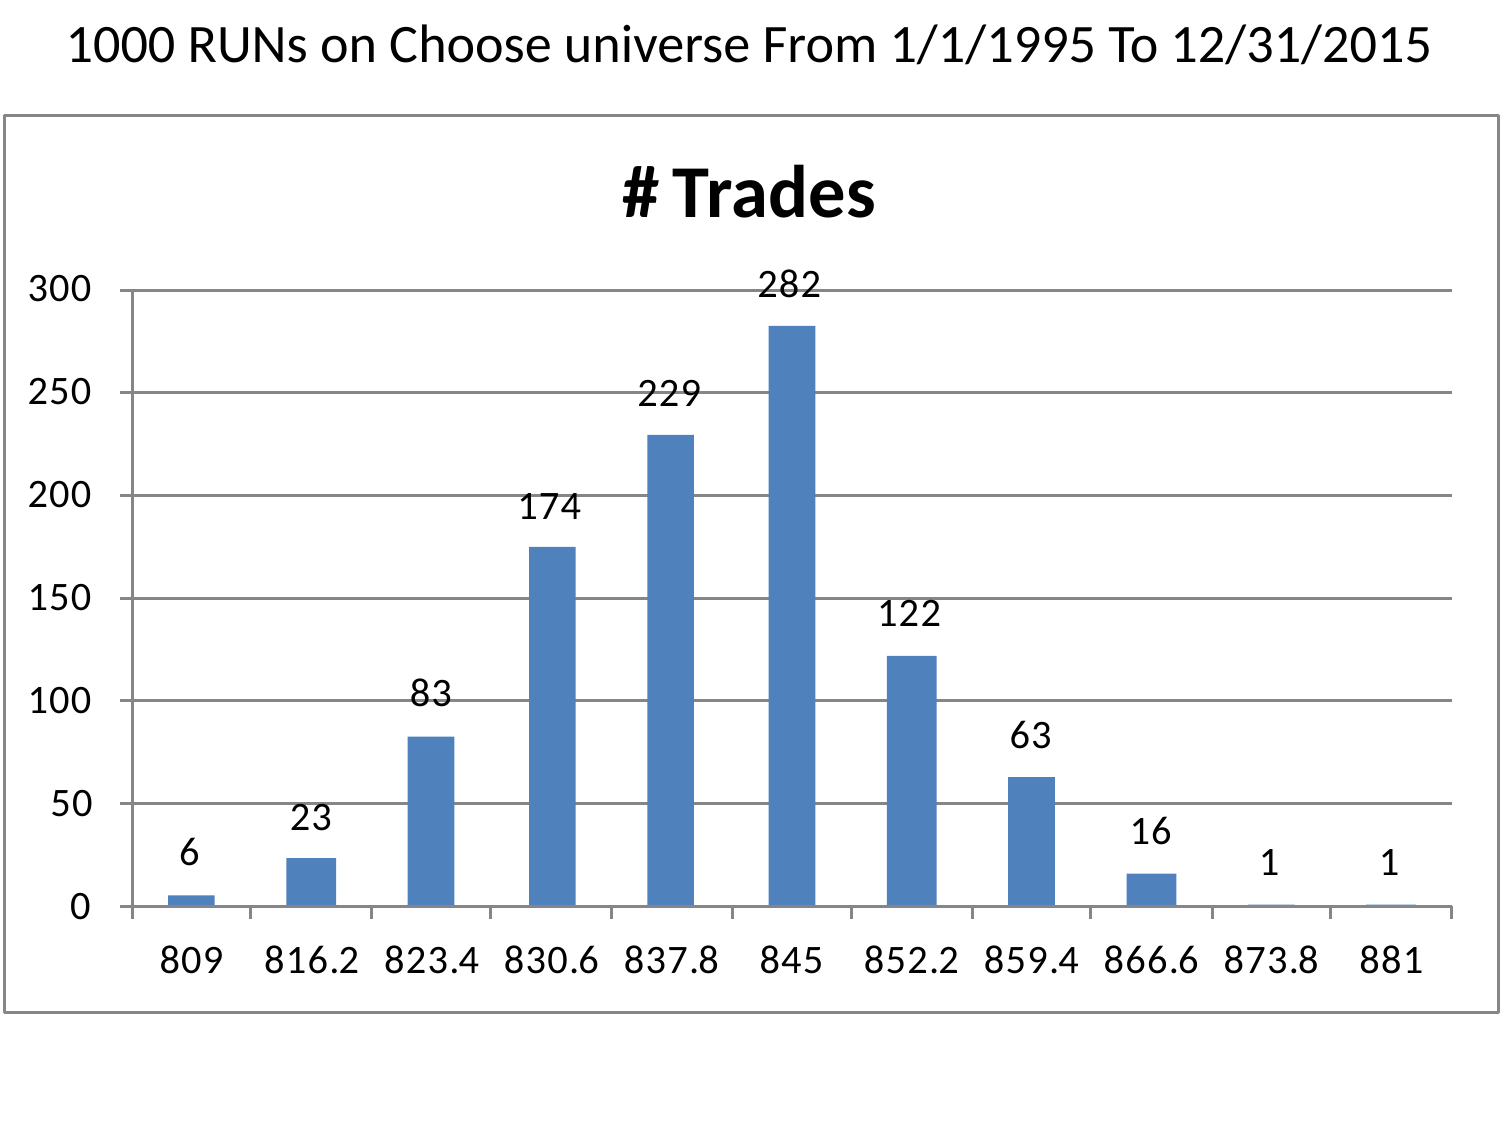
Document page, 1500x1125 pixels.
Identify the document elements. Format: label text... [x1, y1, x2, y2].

picture [0, 110, 1500, 1014]
text_box 1000 RUNs on Choose universe From 1/1/1995 To 12/31/2015 [0, 0, 1500, 81]
